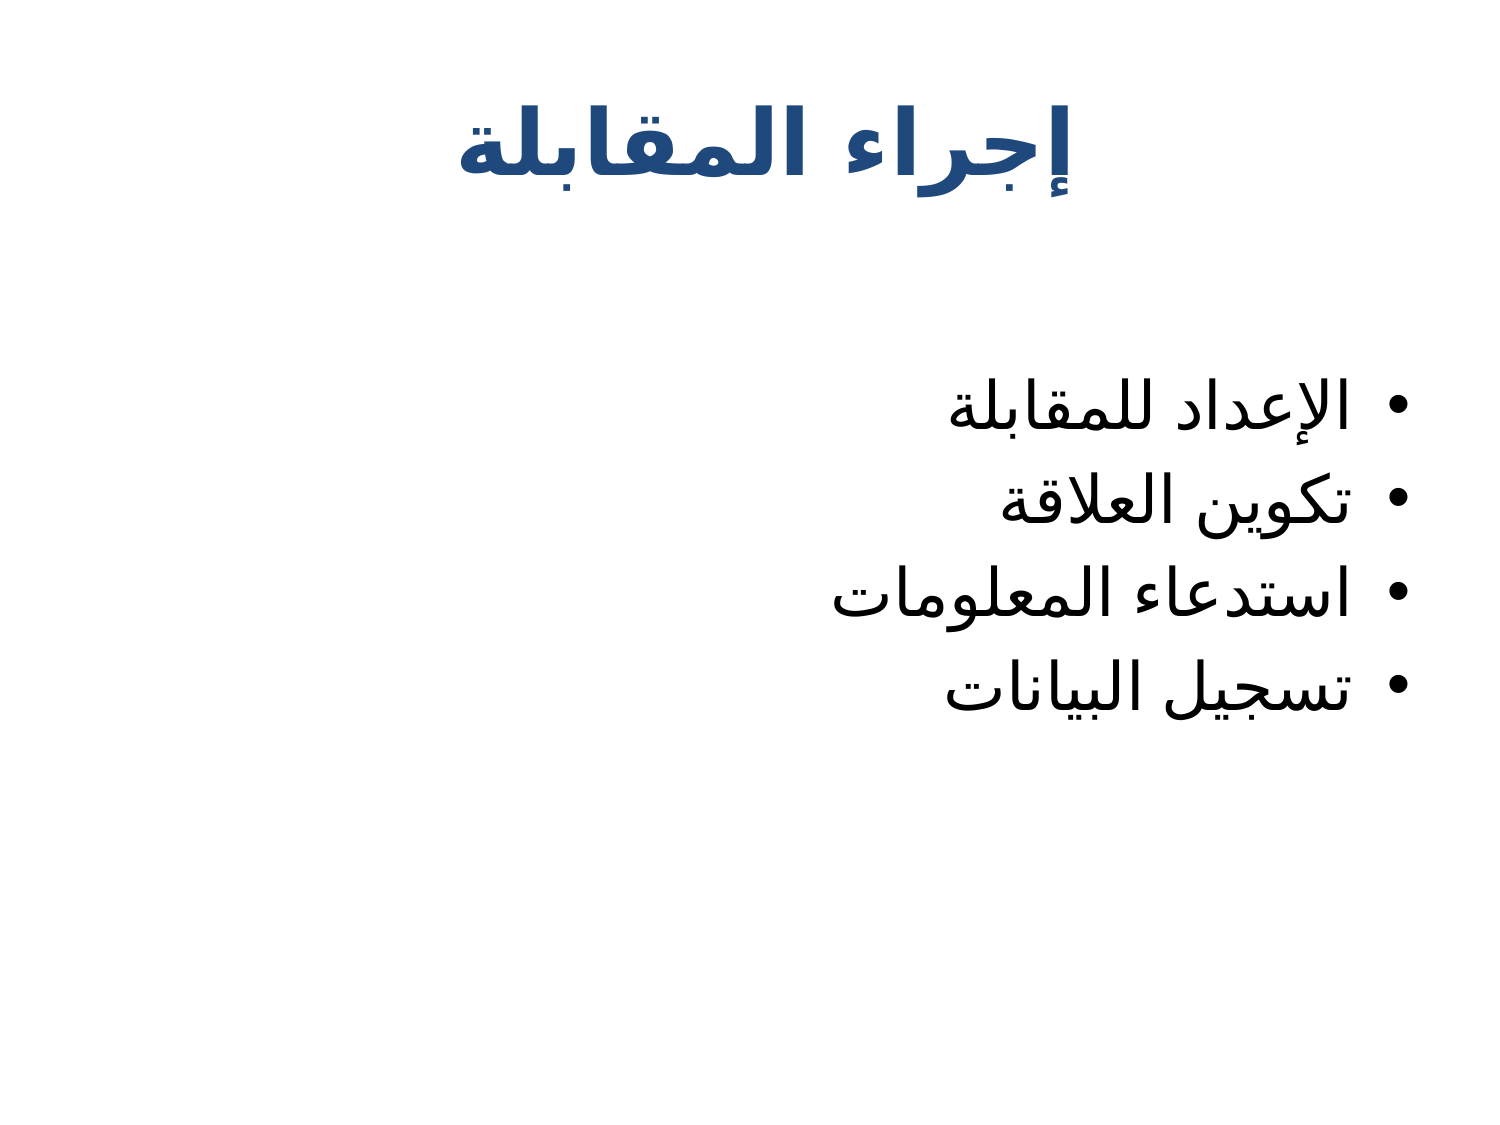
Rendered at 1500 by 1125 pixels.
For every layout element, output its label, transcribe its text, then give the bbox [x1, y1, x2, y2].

title إجراء المقابلة [75, 45, 1425, 233]
list الإعداد للمقابلة تكوين العلاقة استدعاء المعلومات تسجيل البيانات [75, 262, 1425, 1005]
